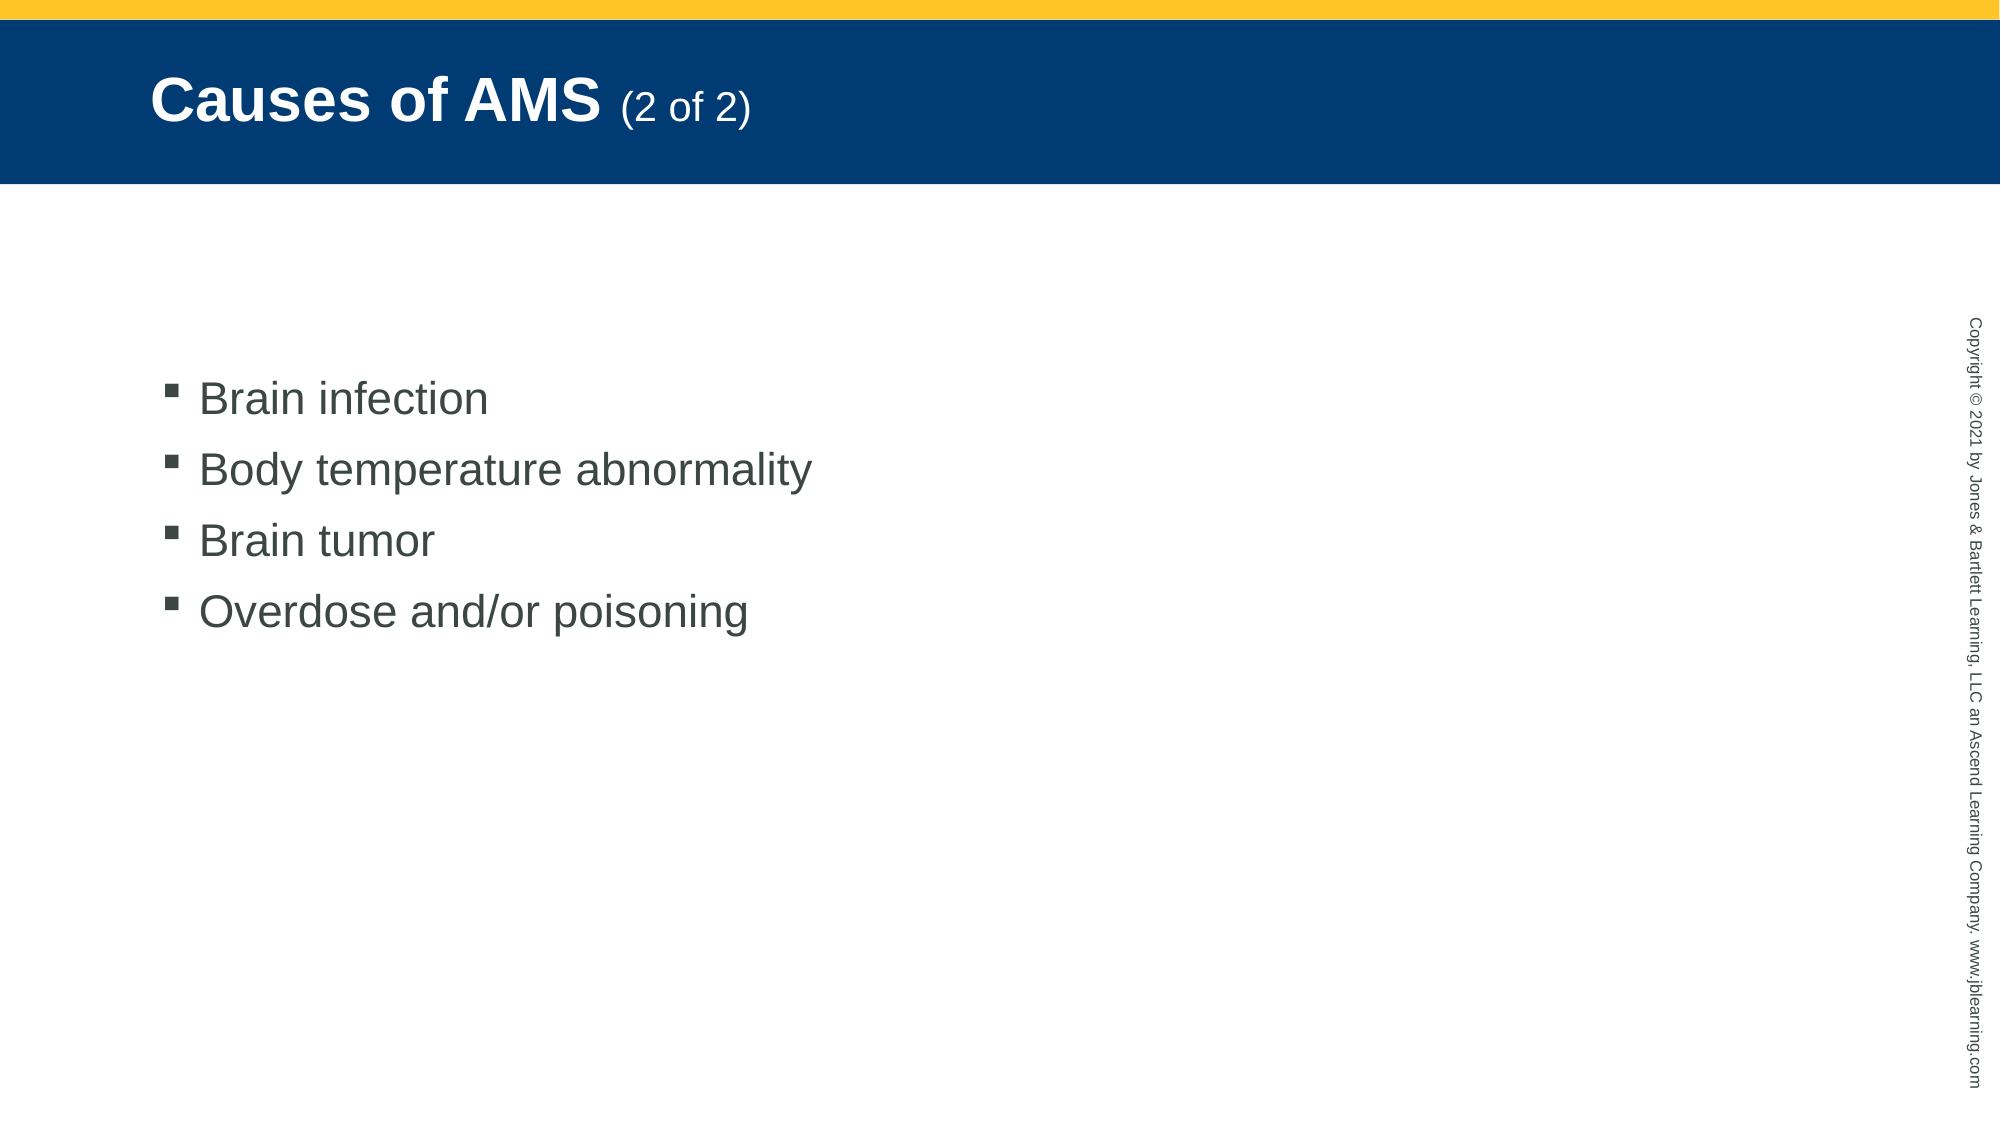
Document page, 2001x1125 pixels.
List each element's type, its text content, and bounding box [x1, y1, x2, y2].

list Brain infection Body temperature abnormality Brain tumor Overdose and/or poisoning [146, 361, 1859, 1016]
title Causes of AMS (2 of 2) [0, 19, 2000, 185]
